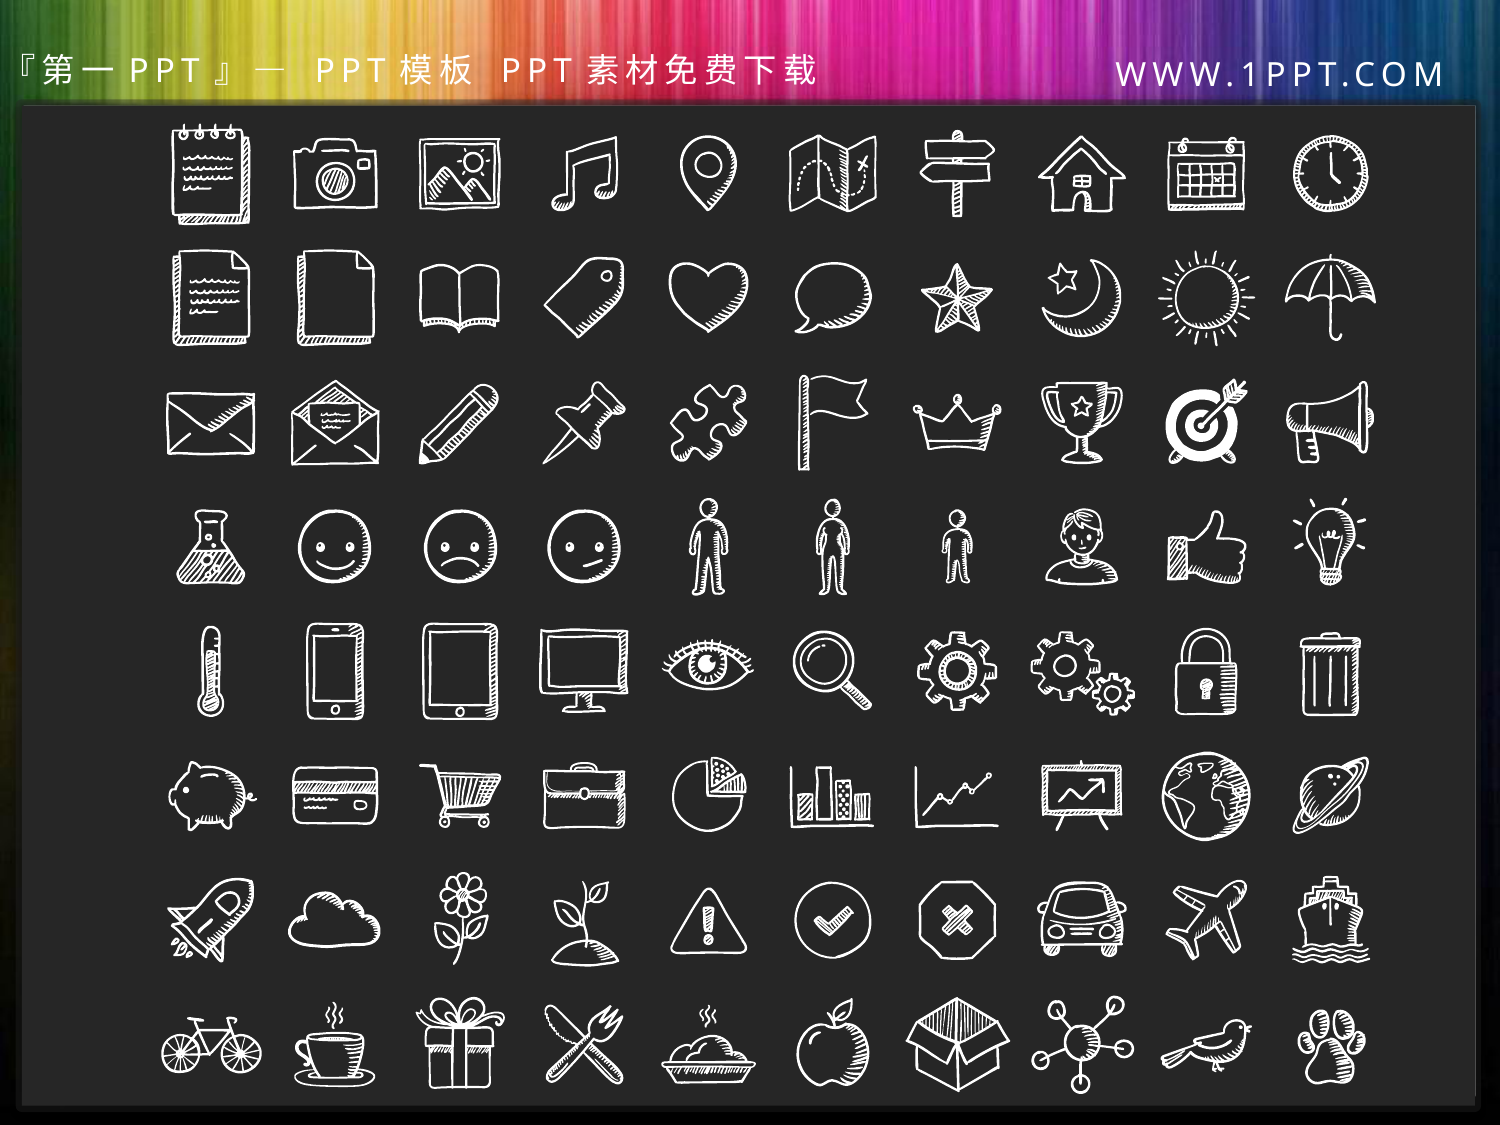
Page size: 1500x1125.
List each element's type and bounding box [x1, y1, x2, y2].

text_box [918, 880, 997, 960]
text_box [293, 137, 378, 210]
text_box [1341, 497, 1348, 506]
text_box [1165, 389, 1238, 464]
text_box [543, 762, 626, 830]
text_box [1160, 1019, 1252, 1073]
text_box [794, 881, 872, 959]
text_box [296, 249, 375, 347]
text_box [543, 256, 625, 339]
text_box [668, 262, 749, 333]
text_box [796, 998, 870, 1087]
picture [0, 0, 1500, 1125]
text_box [661, 639, 754, 691]
text_box [699, 1004, 717, 1028]
text_box [1038, 135, 1126, 213]
text_box [1175, 326, 1186, 337]
text_box [294, 1031, 376, 1088]
text_box [688, 498, 729, 596]
text_box [1031, 995, 1135, 1094]
text_box [792, 630, 872, 711]
text_box [1356, 544, 1366, 550]
text_box [325, 1006, 331, 1024]
text_box [788, 134, 877, 213]
text_box [419, 763, 502, 828]
text_box [288, 891, 381, 949]
text_box [1165, 879, 1248, 961]
text_box [1227, 324, 1237, 338]
text_box [166, 392, 256, 456]
text_box [1197, 378, 1248, 430]
text_box [680, 135, 737, 212]
text_box [418, 383, 499, 465]
text_box [331, 1001, 337, 1030]
text_box [669, 383, 748, 462]
text_box [1297, 1009, 1366, 1085]
text_box [670, 887, 748, 955]
text_box [1037, 881, 1127, 958]
text_box [297, 509, 372, 584]
text_box [919, 129, 996, 218]
text_box [547, 509, 621, 584]
text_box [167, 877, 254, 963]
text_box [551, 136, 619, 212]
text_box [912, 393, 1002, 452]
text_box [1292, 756, 1369, 834]
text_box [1356, 518, 1367, 523]
text_box [168, 761, 258, 832]
text_box [661, 1034, 756, 1084]
text_box [1041, 381, 1123, 465]
text_box [1162, 276, 1176, 285]
text_box [542, 381, 626, 465]
text_box [1293, 135, 1369, 213]
text_box [197, 625, 225, 717]
text_box [415, 996, 505, 1089]
text_box [1299, 632, 1361, 717]
text_box [172, 249, 251, 347]
text_box [1030, 631, 1135, 716]
text_box [1045, 508, 1119, 586]
text_box [539, 628, 629, 713]
text_box [1213, 330, 1218, 347]
text_box [422, 622, 499, 721]
text_box [544, 1004, 624, 1085]
text_box [914, 766, 999, 829]
text_box [941, 509, 973, 584]
text_box [161, 1016, 262, 1074]
text_box [789, 766, 874, 829]
text_box [176, 509, 246, 585]
text_box [1309, 498, 1316, 508]
text_box [1166, 510, 1247, 584]
text_box [815, 498, 850, 596]
text_box [1041, 259, 1122, 338]
text_box [419, 263, 500, 334]
text_box [905, 997, 1011, 1093]
text_box [1174, 250, 1250, 329]
text_box [794, 262, 873, 334]
text_box [1292, 519, 1303, 526]
text_box [434, 872, 489, 965]
text_box [1041, 760, 1123, 832]
text_box [1305, 507, 1356, 586]
text_box [1194, 330, 1199, 345]
text_box [921, 263, 993, 333]
text_box [423, 509, 498, 584]
text_box [1286, 381, 1374, 464]
text_box [797, 374, 869, 471]
text_box [306, 622, 365, 721]
text_box [672, 756, 747, 832]
text_box [551, 881, 620, 967]
text_box [418, 138, 501, 211]
text_box [1284, 253, 1376, 341]
text_box [1294, 542, 1304, 550]
text_box [1292, 875, 1371, 964]
text_box [338, 1007, 344, 1024]
text_box [1161, 751, 1251, 842]
text_box [917, 631, 998, 711]
text_box [1167, 136, 1246, 211]
text_box [291, 379, 380, 466]
text_box [292, 766, 379, 825]
text_box [171, 123, 251, 226]
text_box [1162, 312, 1175, 320]
text_box [1174, 627, 1238, 716]
